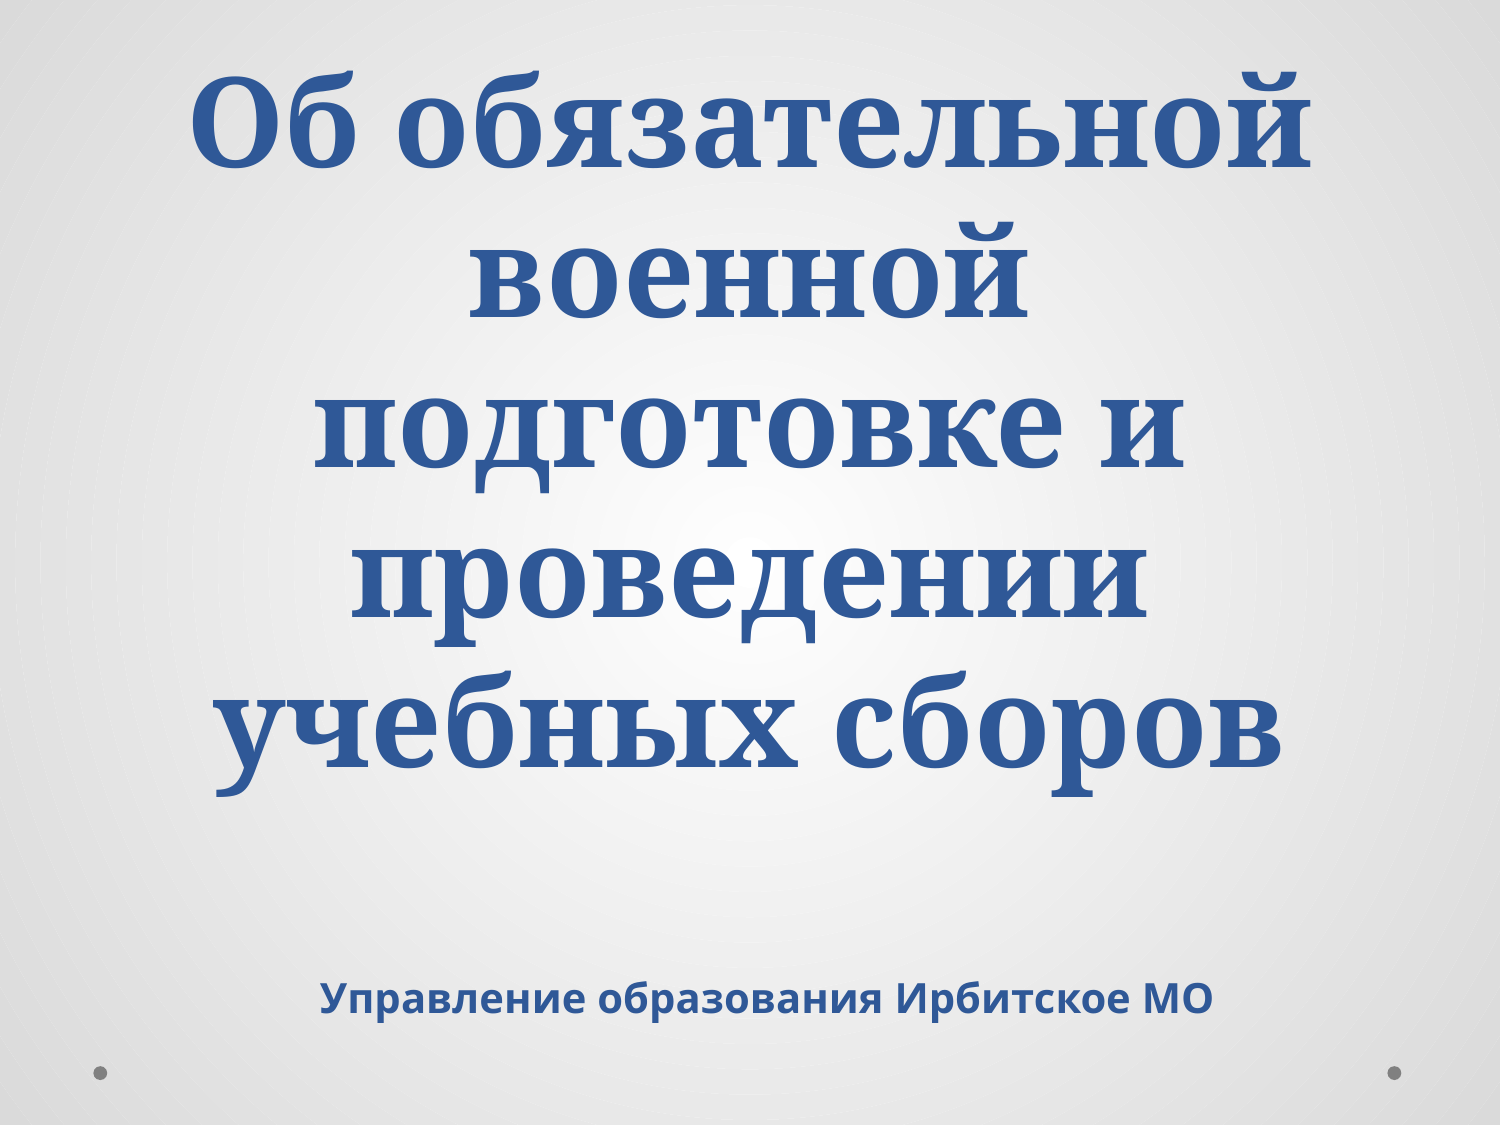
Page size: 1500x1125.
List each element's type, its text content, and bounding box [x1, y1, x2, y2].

title Об обязательной военной подготовке и проведении учебных сборов [112, 99, 1388, 800]
subtitle Управление образования Ирбитское МО [242, 964, 1293, 1057]
